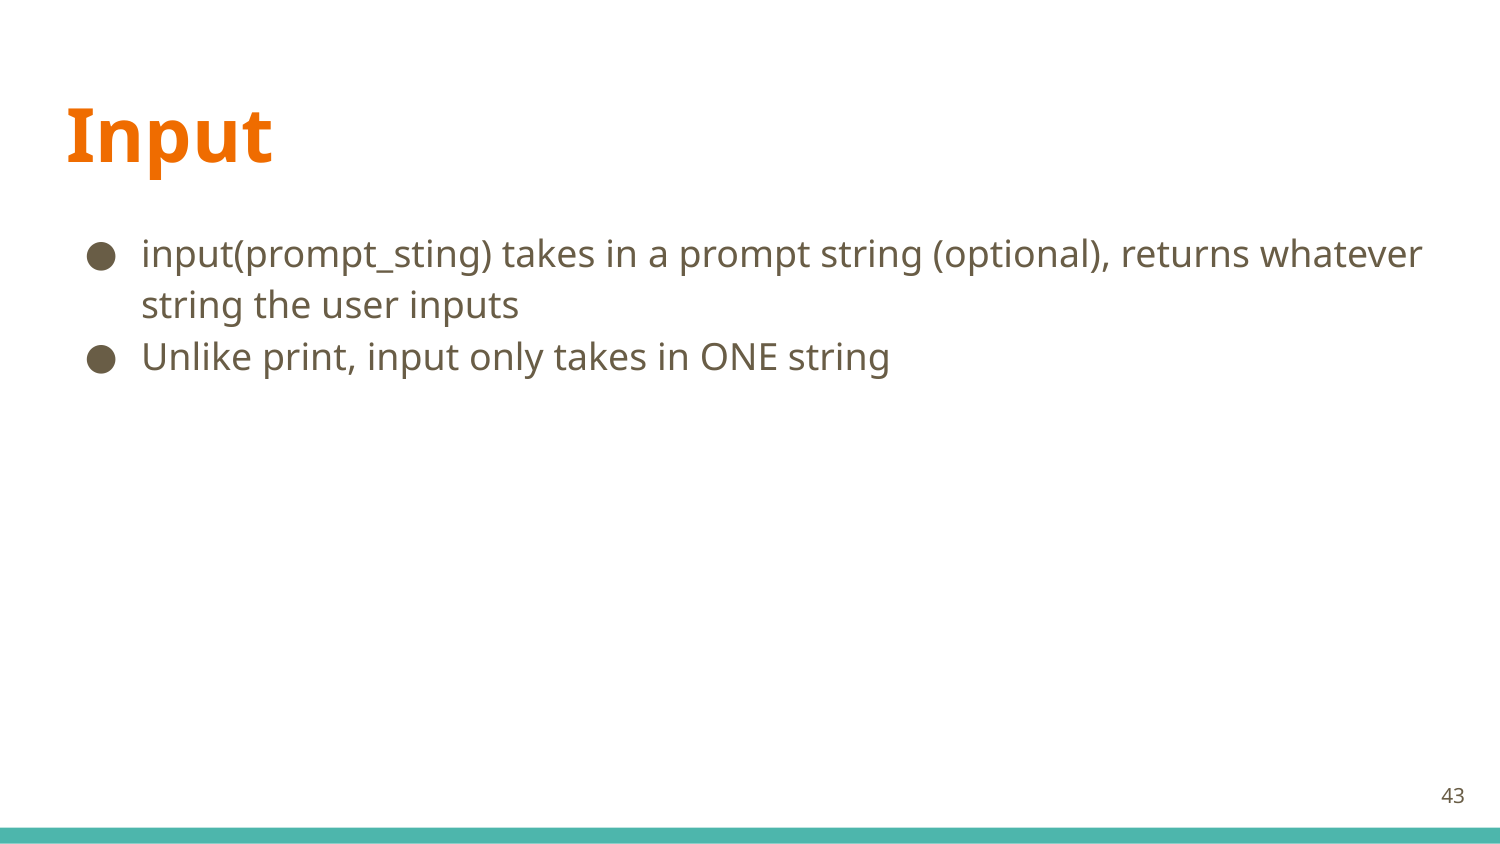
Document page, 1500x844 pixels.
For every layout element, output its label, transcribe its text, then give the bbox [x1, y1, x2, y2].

list input(prompt_sting) takes in a prompt string (optional), returns whatever string the user inputs Unlike print, input only takes in ONE string [51, 207, 1449, 750]
slide_number ‹#› [1389, 764, 1480, 830]
title Input [51, 72, 1449, 189]
